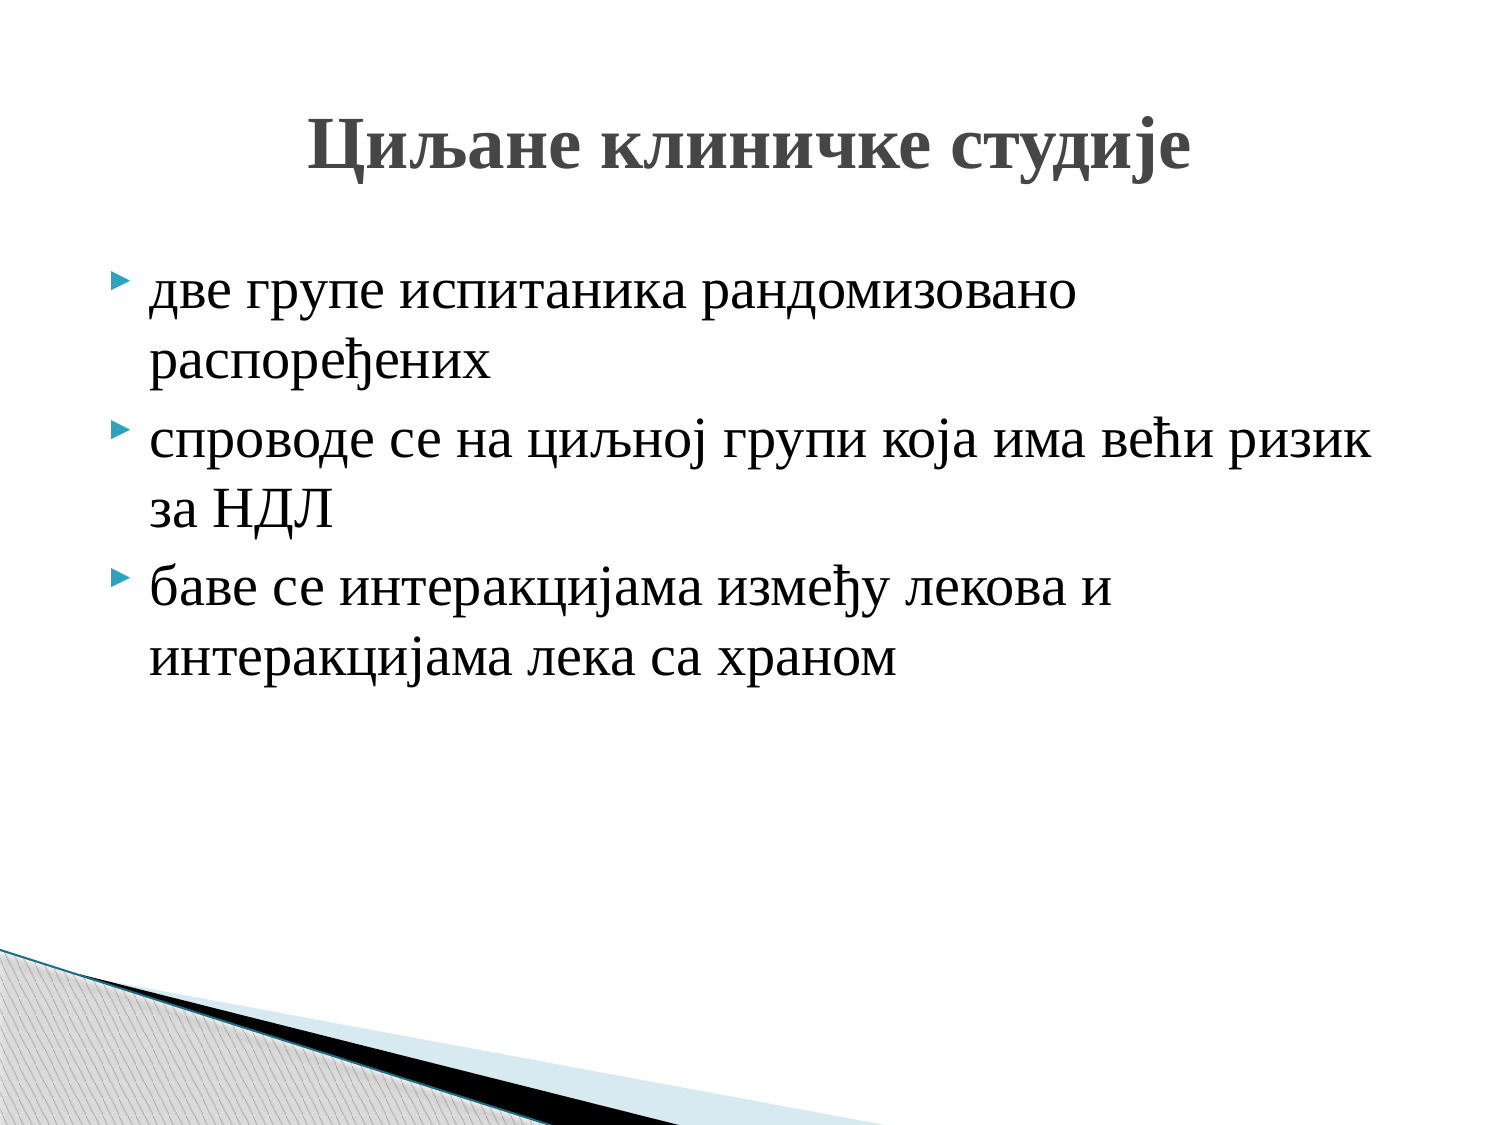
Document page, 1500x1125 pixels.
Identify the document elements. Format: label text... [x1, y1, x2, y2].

title Циљане клиничке студије [75, 45, 1425, 233]
list две групе испитаника рандомизовано распоређених спроводе се на циљној групи која има већи ризик за НДЛ баве се интеракцијама између лекова и интеракцијама лека са храном [75, 243, 1425, 986]
